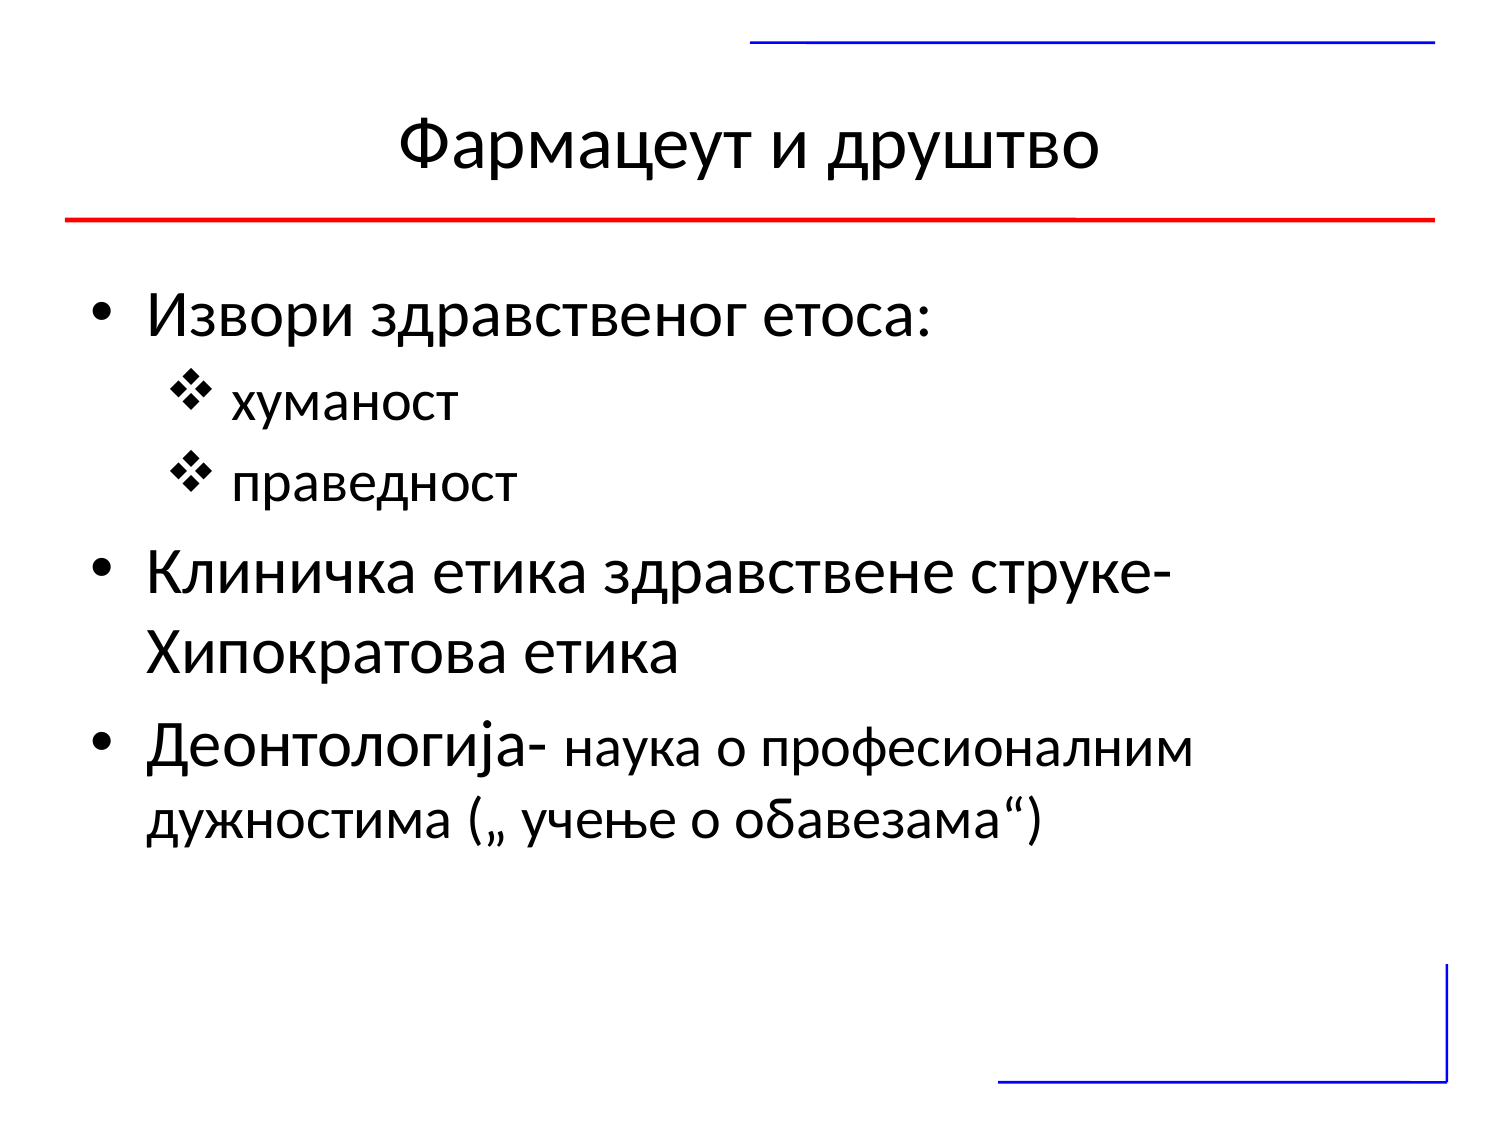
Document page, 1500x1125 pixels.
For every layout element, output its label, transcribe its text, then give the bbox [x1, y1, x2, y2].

title Фармацеут и друштво [75, 45, 1425, 233]
list Извори здравственог етоса: хуманост праведност Клиничка етика здравствене струке- Хипократова етика Деонтологија- наука о професионалним дужностима („ учење о обавезамa“) [75, 262, 1425, 1005]
